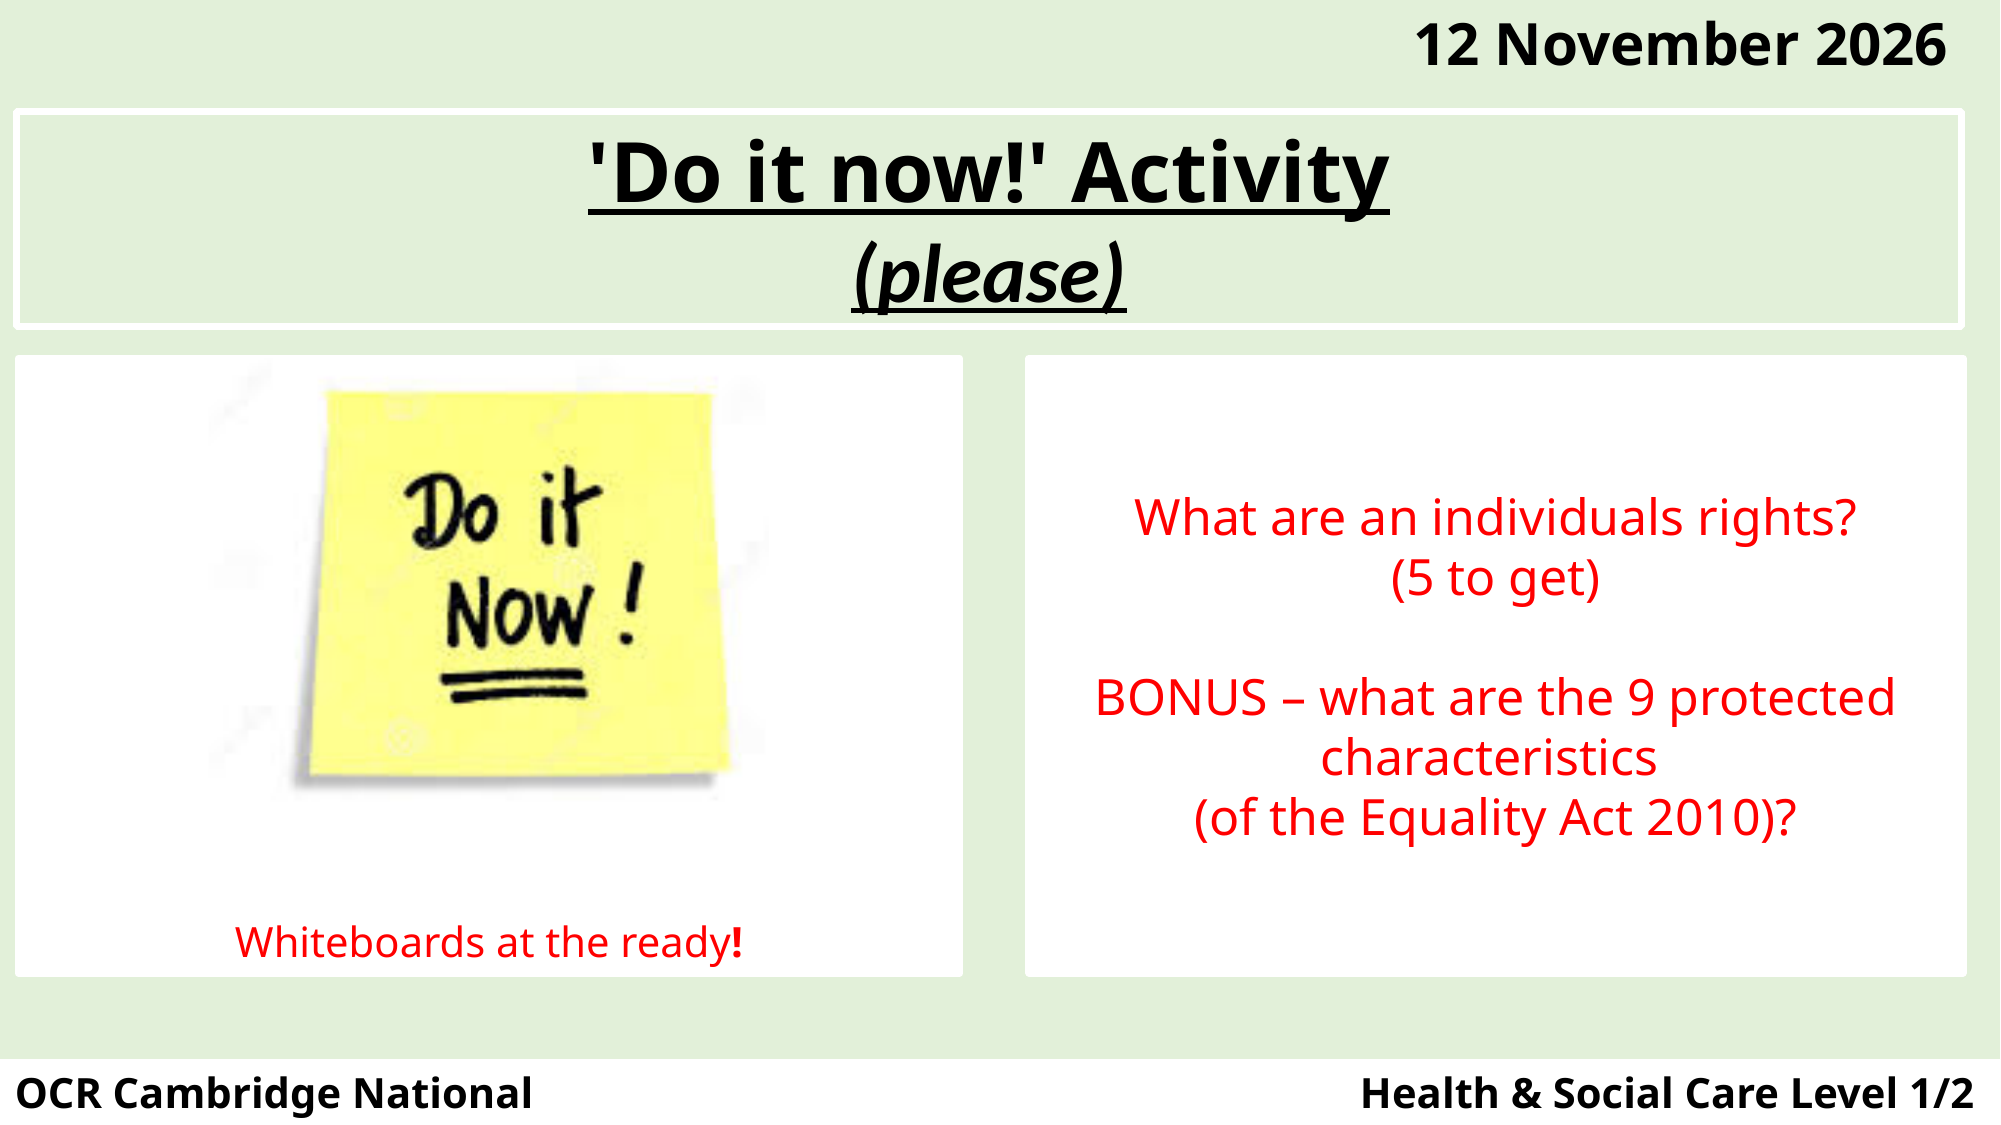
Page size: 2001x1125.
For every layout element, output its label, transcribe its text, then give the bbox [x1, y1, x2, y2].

text_box OCR Cambridge National [0, 1059, 873, 1125]
text_box 'Do it now!' Activity (please) [16, 111, 1962, 327]
picture [208, 358, 769, 824]
text_box Health & Social Care Level 1/2 [873, 1059, 2000, 1125]
text_box What are an individuals rights? (5 to get) BONUS – what are the 9 protected characteristics (of the Equality Act 2010)? [1028, 358, 1964, 973]
text_box 13 September 2020 [1205, 0, 1964, 94]
text_box Whiteboards at the ready! [18, 358, 960, 974]
